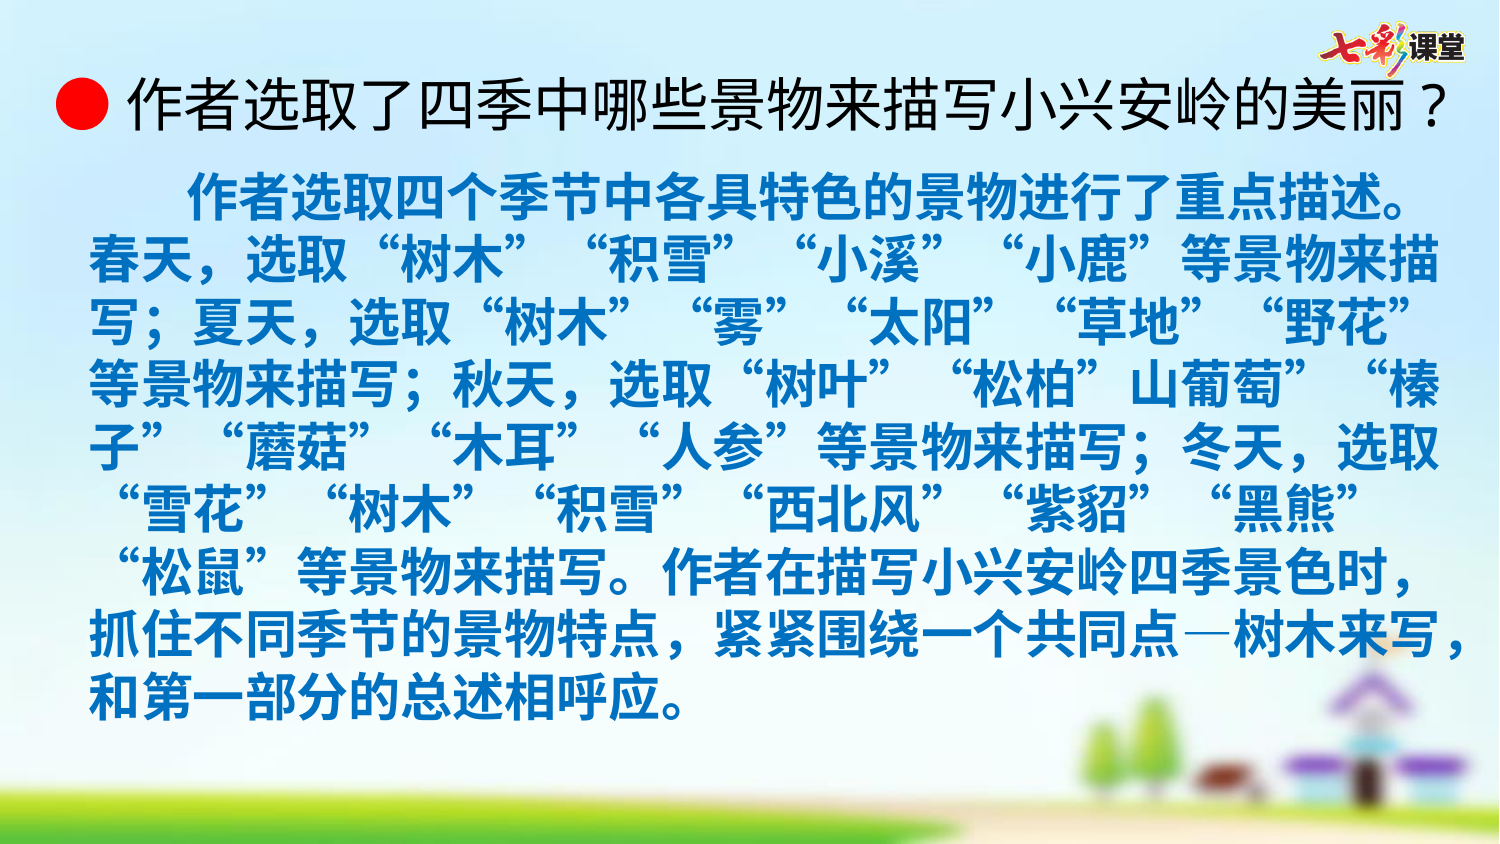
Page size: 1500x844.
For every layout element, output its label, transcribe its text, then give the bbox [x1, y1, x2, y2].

text_box 作者选取四个季节中各具特色的景物进行了重点描述。春天，选取“树木”“积雪”“小溪”“小鹿”等景物来描写；夏天，选取“树木”“雾”“太阳”“草地”“野花”等景物来描写；秋天，选取“树叶”“松柏”山葡萄”“榛子”“蘑菇”“木耳”“人参”等景物来描写；冬天，选取“雪花”“树木”“积雪”“西北风”“紫貂”“黑熊”“松鼠”等景物来描写。作者在描写小兴安岭四季景色时，抓住不同季节的景物特点，紧紧围绕一个共同点—树木来写，和第一部分的总述相呼应。 [74, 156, 1457, 734]
text_box ●作者选取了四季中哪些景物来描写小兴安岭的美丽? [38, 60, 1457, 146]
picture [0, 0, 1499, 844]
